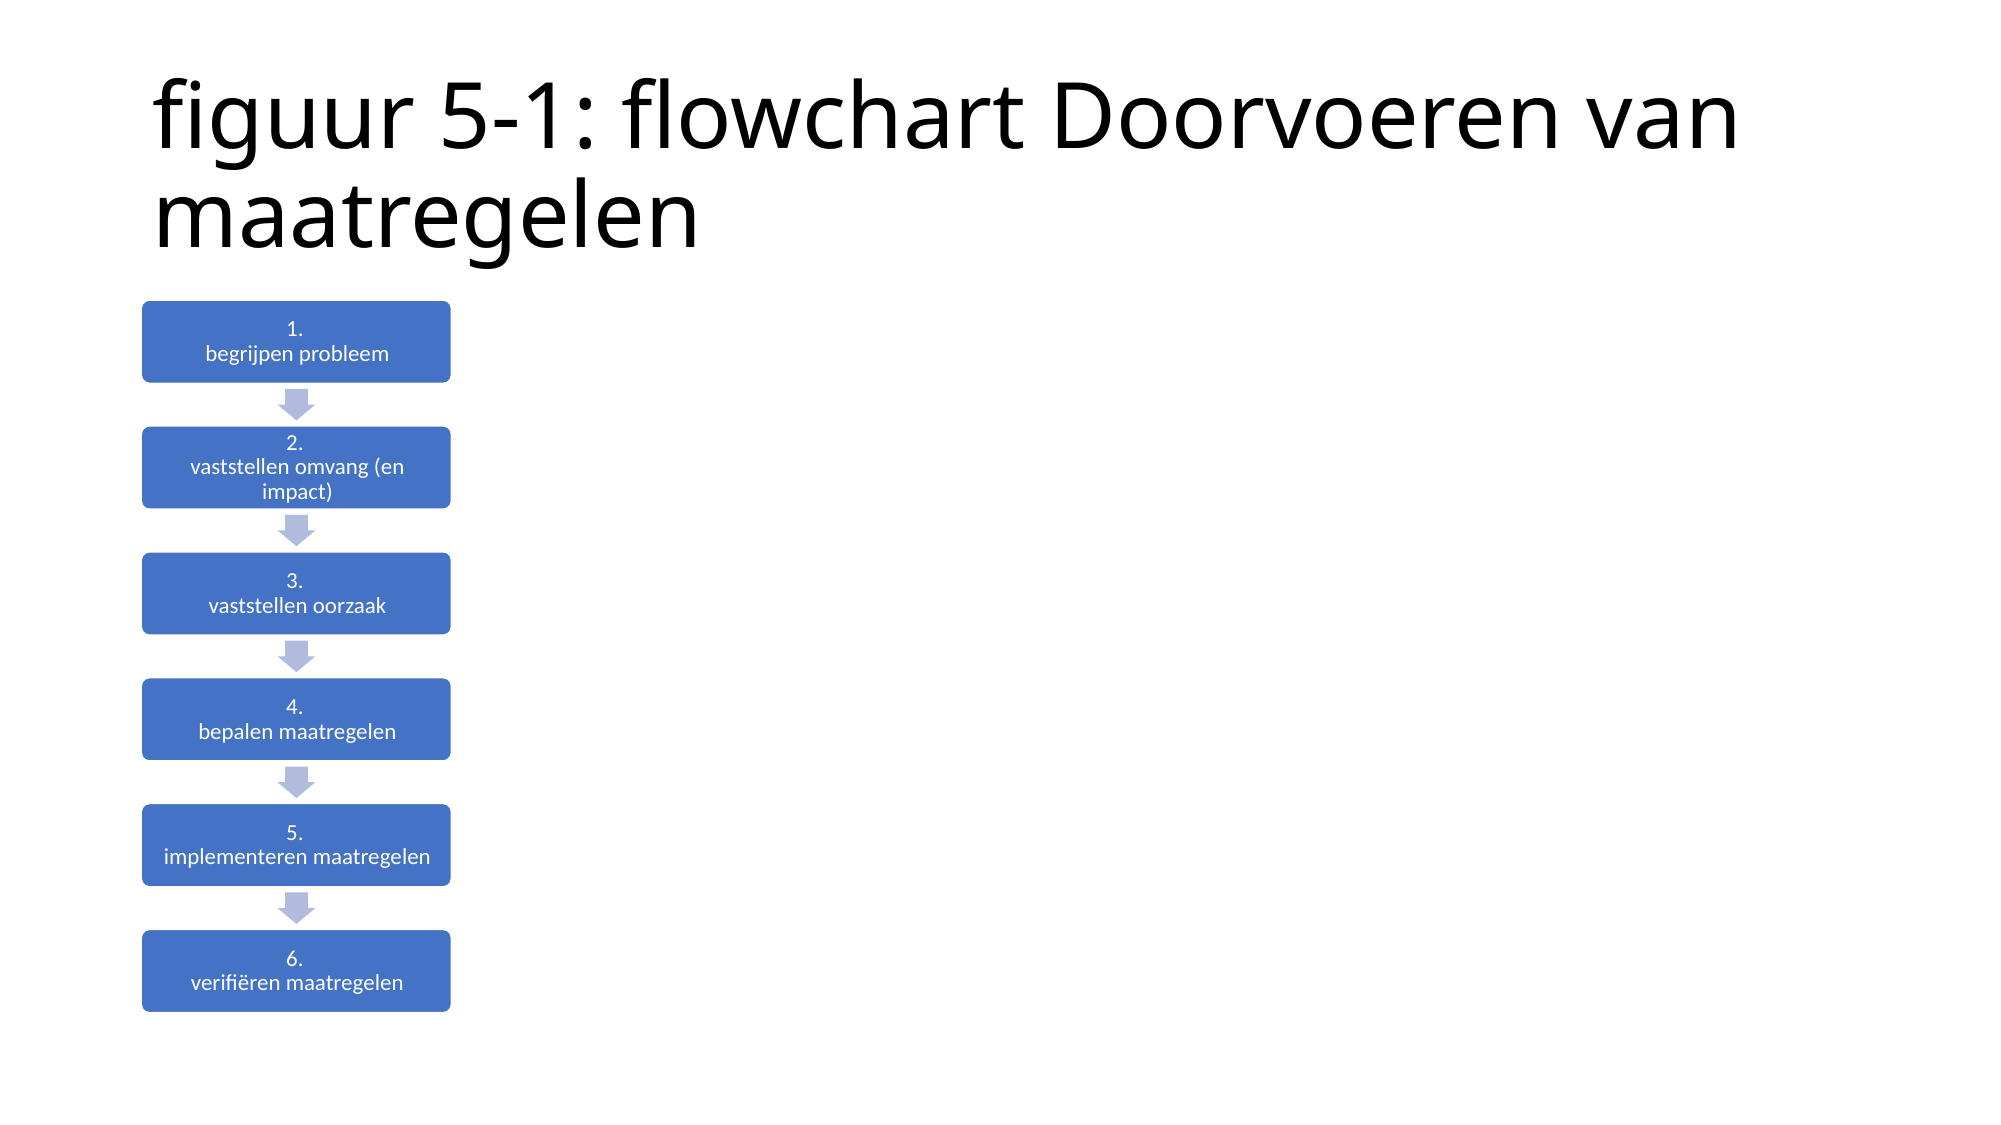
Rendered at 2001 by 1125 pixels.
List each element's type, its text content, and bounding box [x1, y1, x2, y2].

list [137, 299, 456, 1014]
title figuur 5-1: flowchart Doorvoeren van maatregelen [137, 59, 1863, 278]
